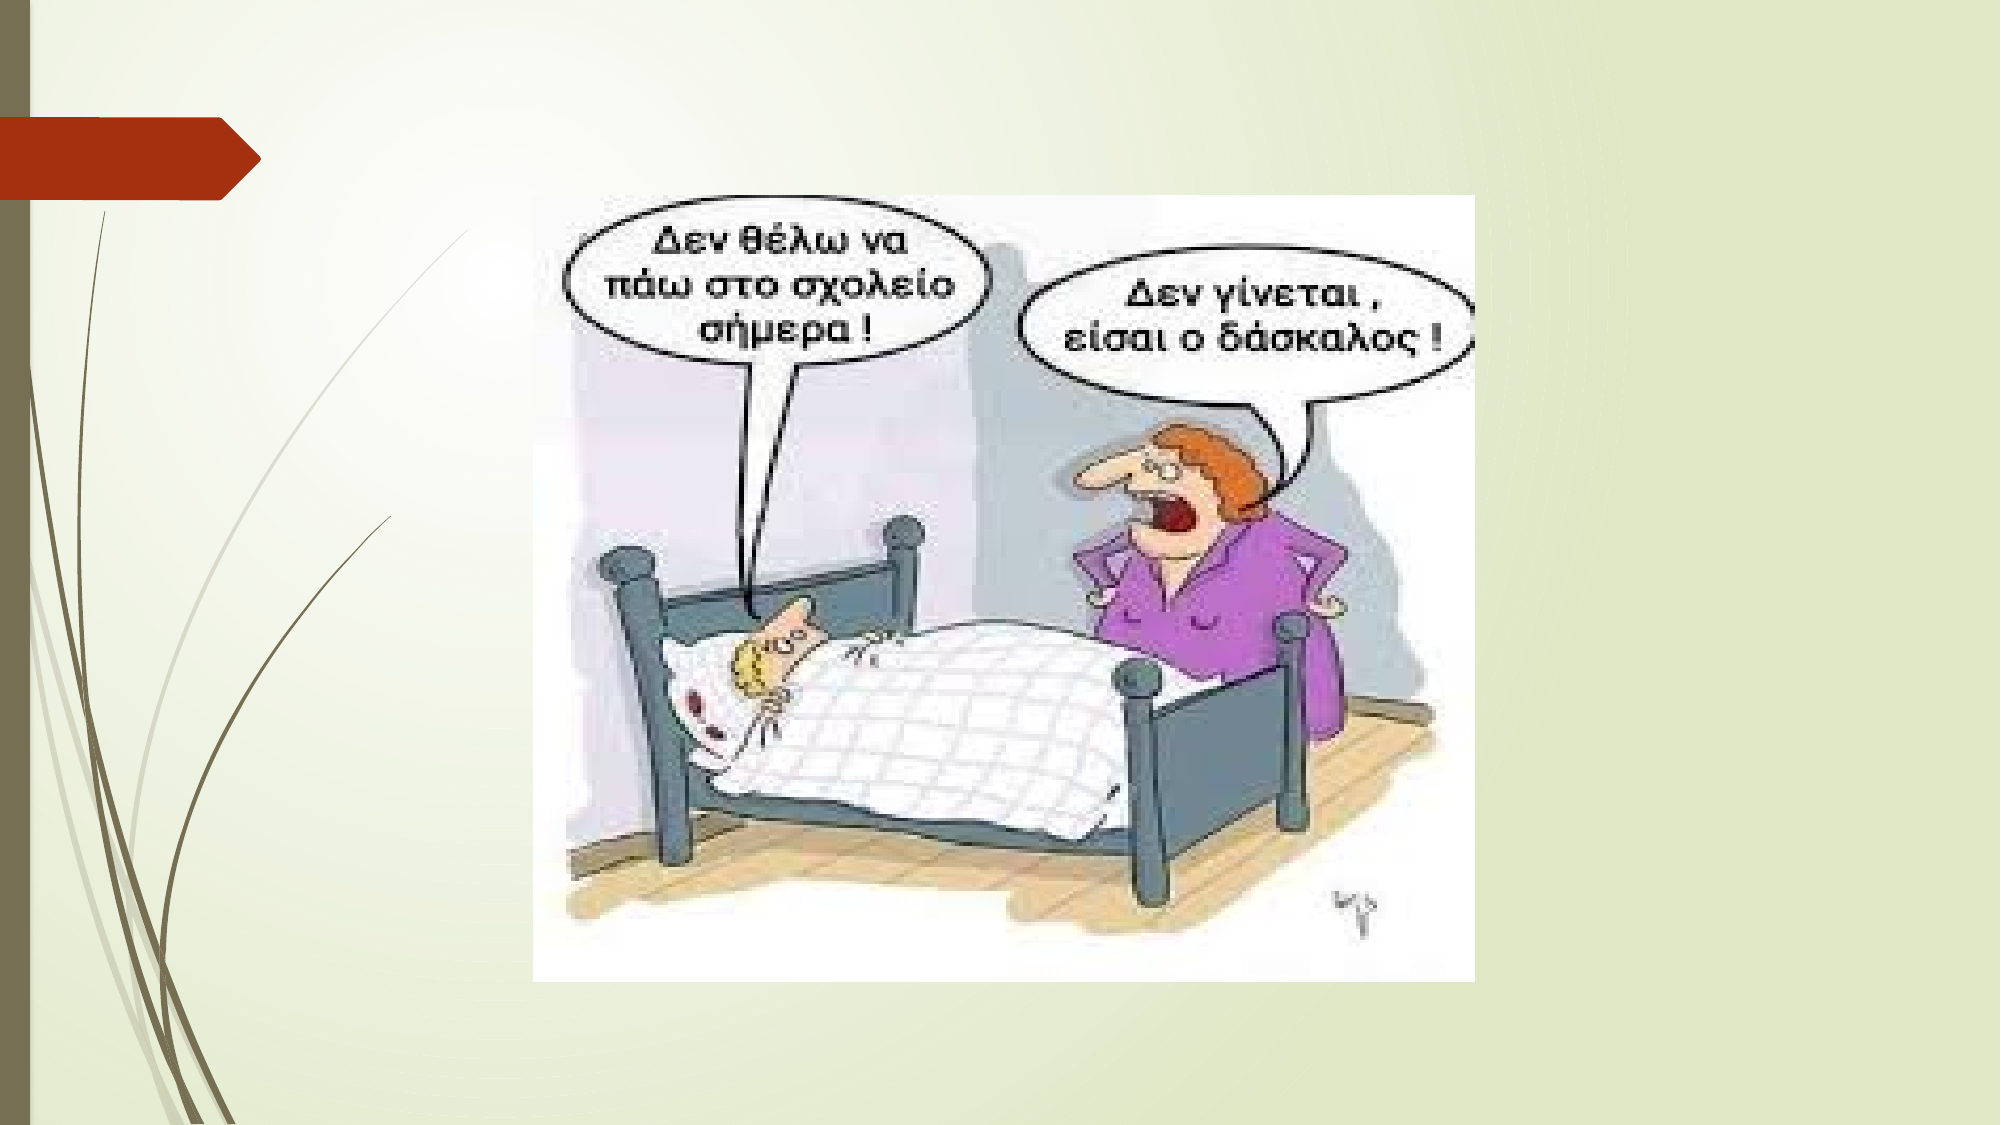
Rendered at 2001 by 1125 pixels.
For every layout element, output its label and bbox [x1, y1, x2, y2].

picture [533, 195, 1476, 982]
